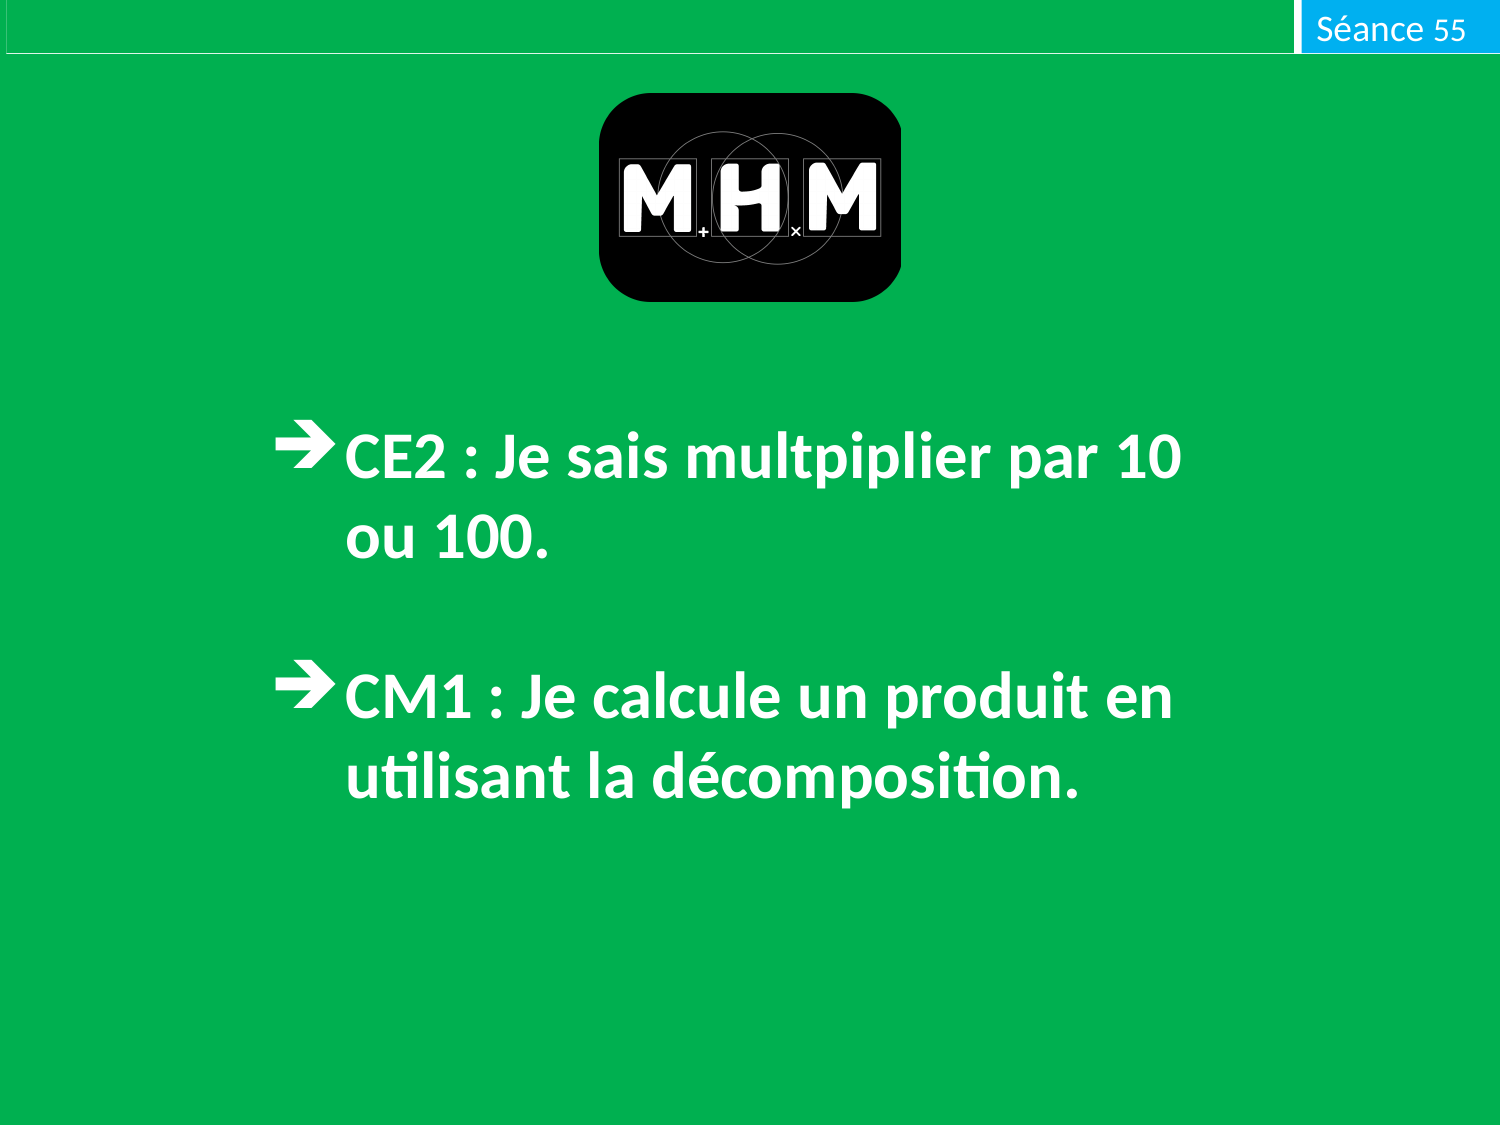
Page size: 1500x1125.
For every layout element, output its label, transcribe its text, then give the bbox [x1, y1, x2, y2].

picture [599, 93, 901, 302]
text_box CE2 : Je sais multpiplier par 10 ou 100. CM1 : Je calcule un produit en utilisant la décomposition. [256, 334, 1257, 820]
text_box [0, 52, 1500, 1125]
